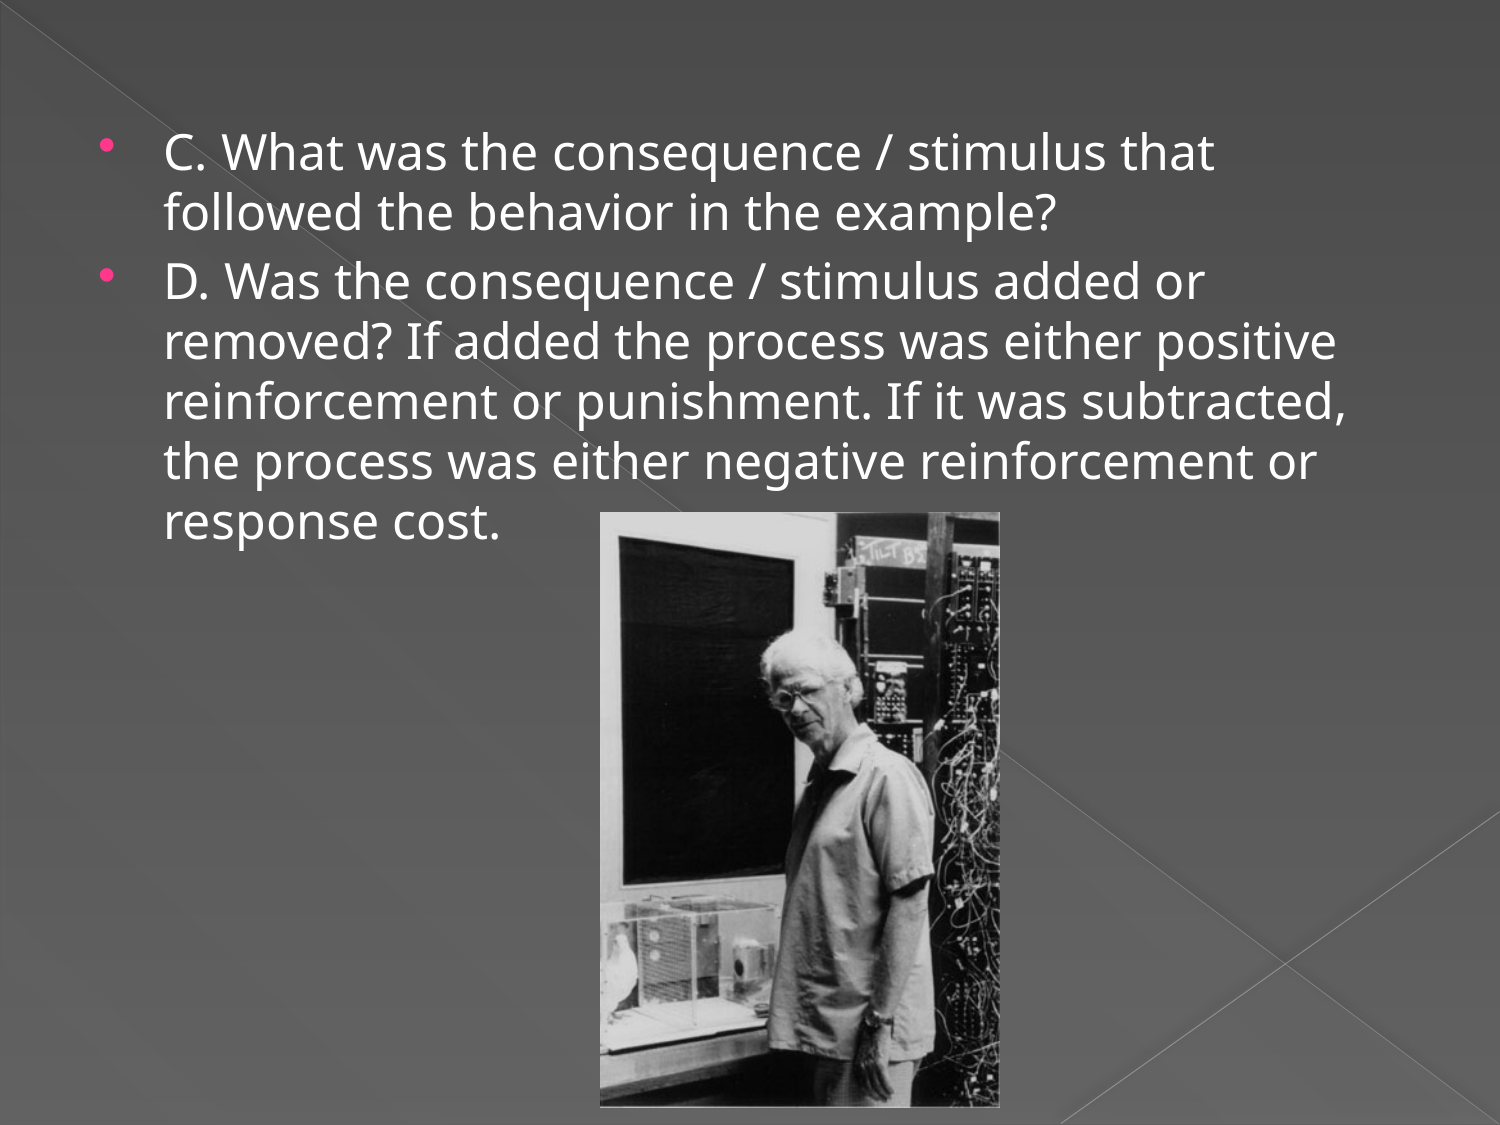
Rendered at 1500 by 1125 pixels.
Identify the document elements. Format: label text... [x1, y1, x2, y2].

picture [599, 512, 1001, 1108]
list C. What was the consequence / stimulus that followed the behavior in the example? D. Was the consequence / stimulus added or removed? If added the process was either positive reinforcement or punishment. If it was subtracted, the process was either negative reinforcement or response cost. [75, 112, 1425, 1000]
